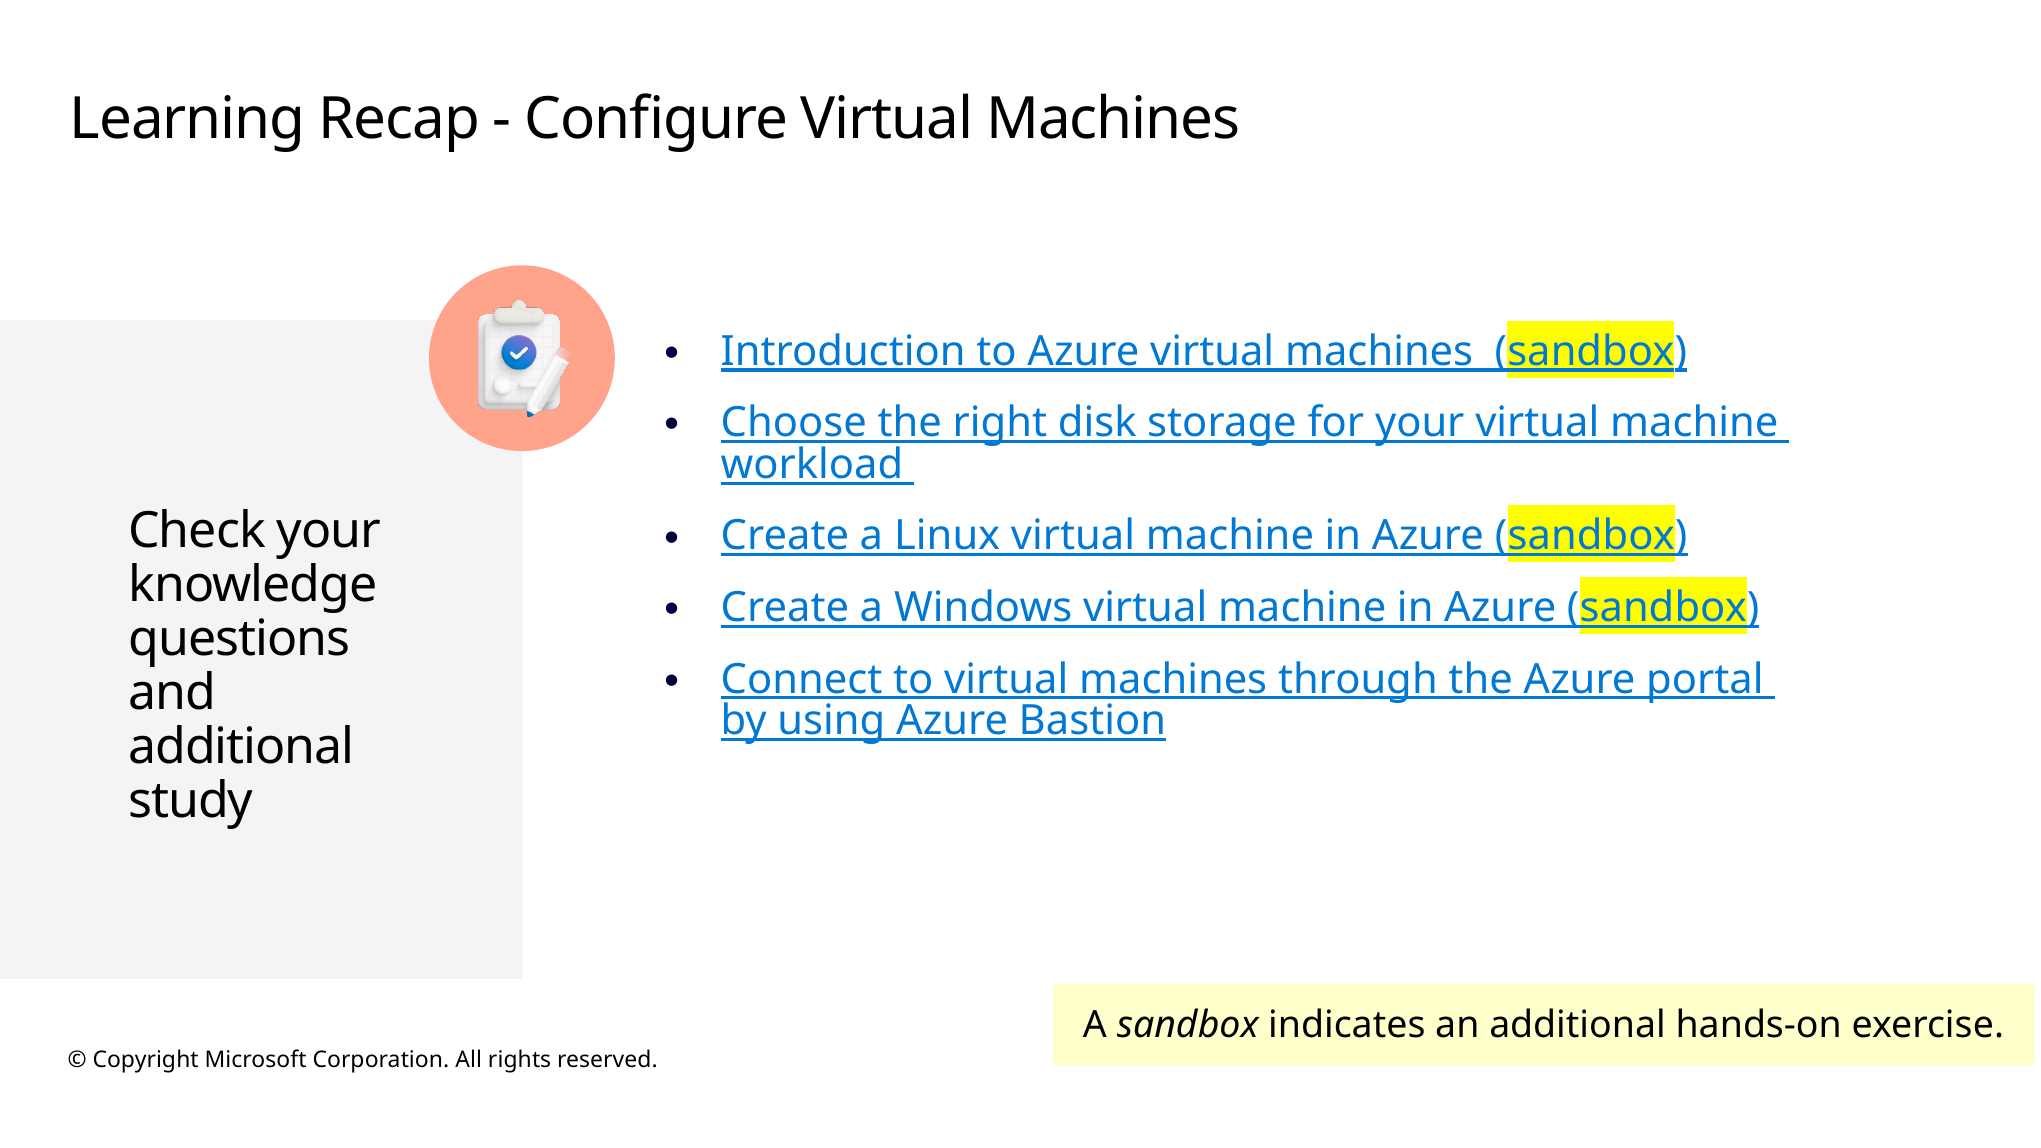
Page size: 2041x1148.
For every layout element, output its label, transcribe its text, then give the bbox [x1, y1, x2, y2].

title Learning Recap - Configure Virtual Machines [70, 73, 1968, 188]
text_box A sandbox indicates an additional hands-on exercise. [1053, 984, 2035, 1066]
picture [463, 300, 580, 417]
text_box Introduction to Azure virtual machines (sandbox) Choose the right disk storage for your virtual machine workload Create a Linux virtual machine in Azure (sandbox) Create a Windows virtual machine in Azure (sandbox) Connect to virtual machines through the Azure portal by using Azure Bastion [645, 305, 1817, 794]
